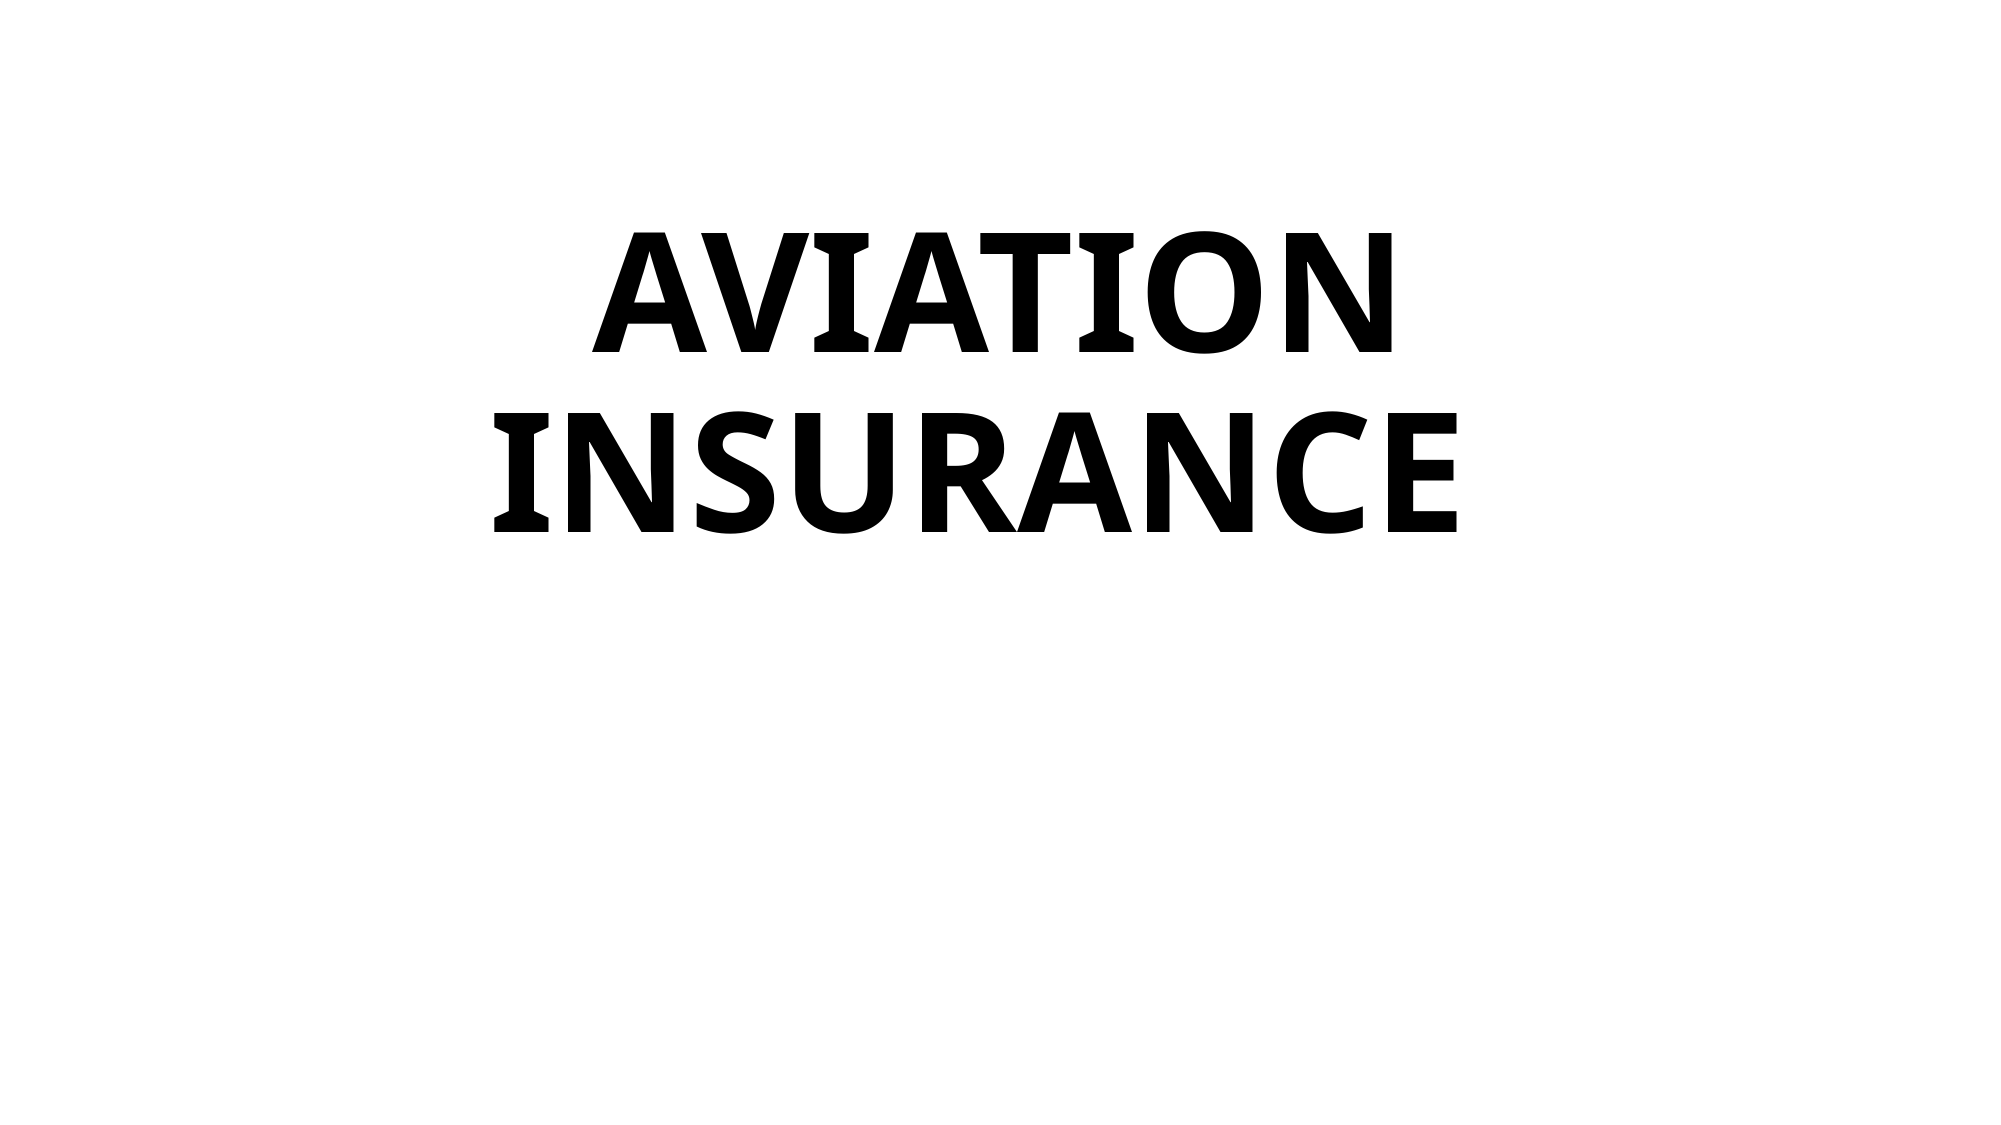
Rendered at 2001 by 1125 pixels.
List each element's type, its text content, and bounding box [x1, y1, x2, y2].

title AVIATION INSURANCE [249, 184, 1750, 576]
